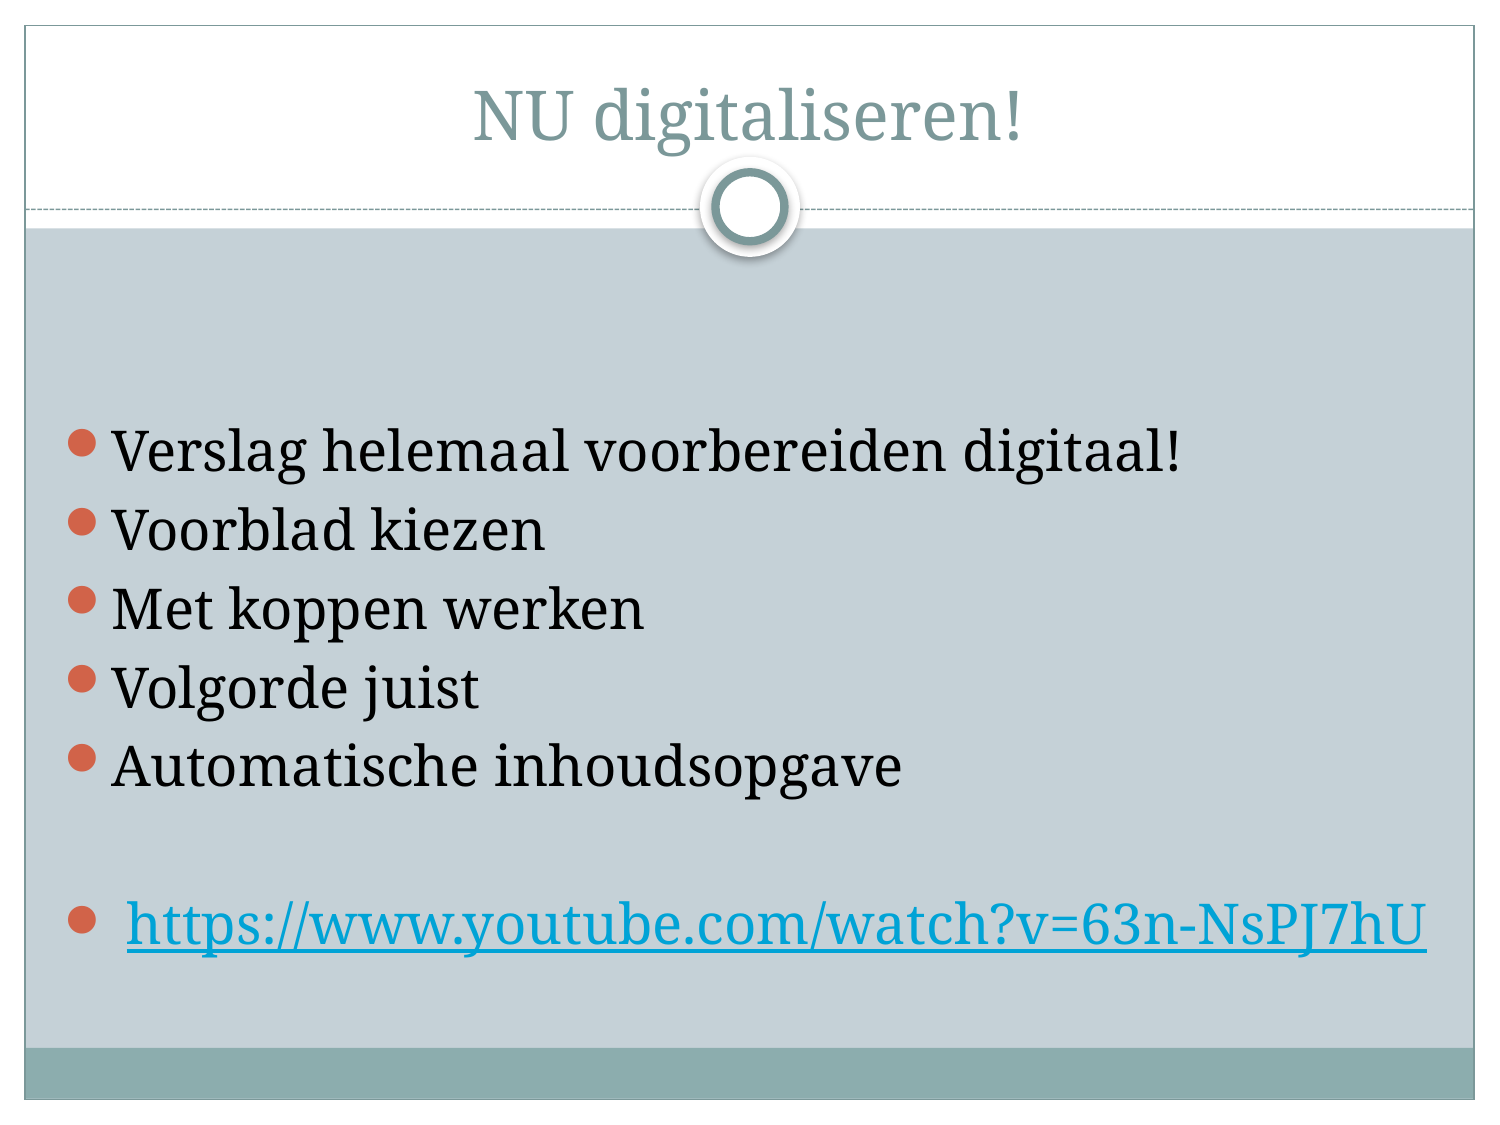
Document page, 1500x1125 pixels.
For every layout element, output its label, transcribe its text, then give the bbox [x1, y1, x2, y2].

list Verslag helemaal voorbereiden digitaal! Voorblad kiezen Met koppen werken Volgorde juist Automatische inhoudsopgave https://www.youtube.com/watch?v=63n-NsPJ7hU [49, 250, 1445, 1001]
title NU digitaliseren! [49, 37, 1450, 162]
